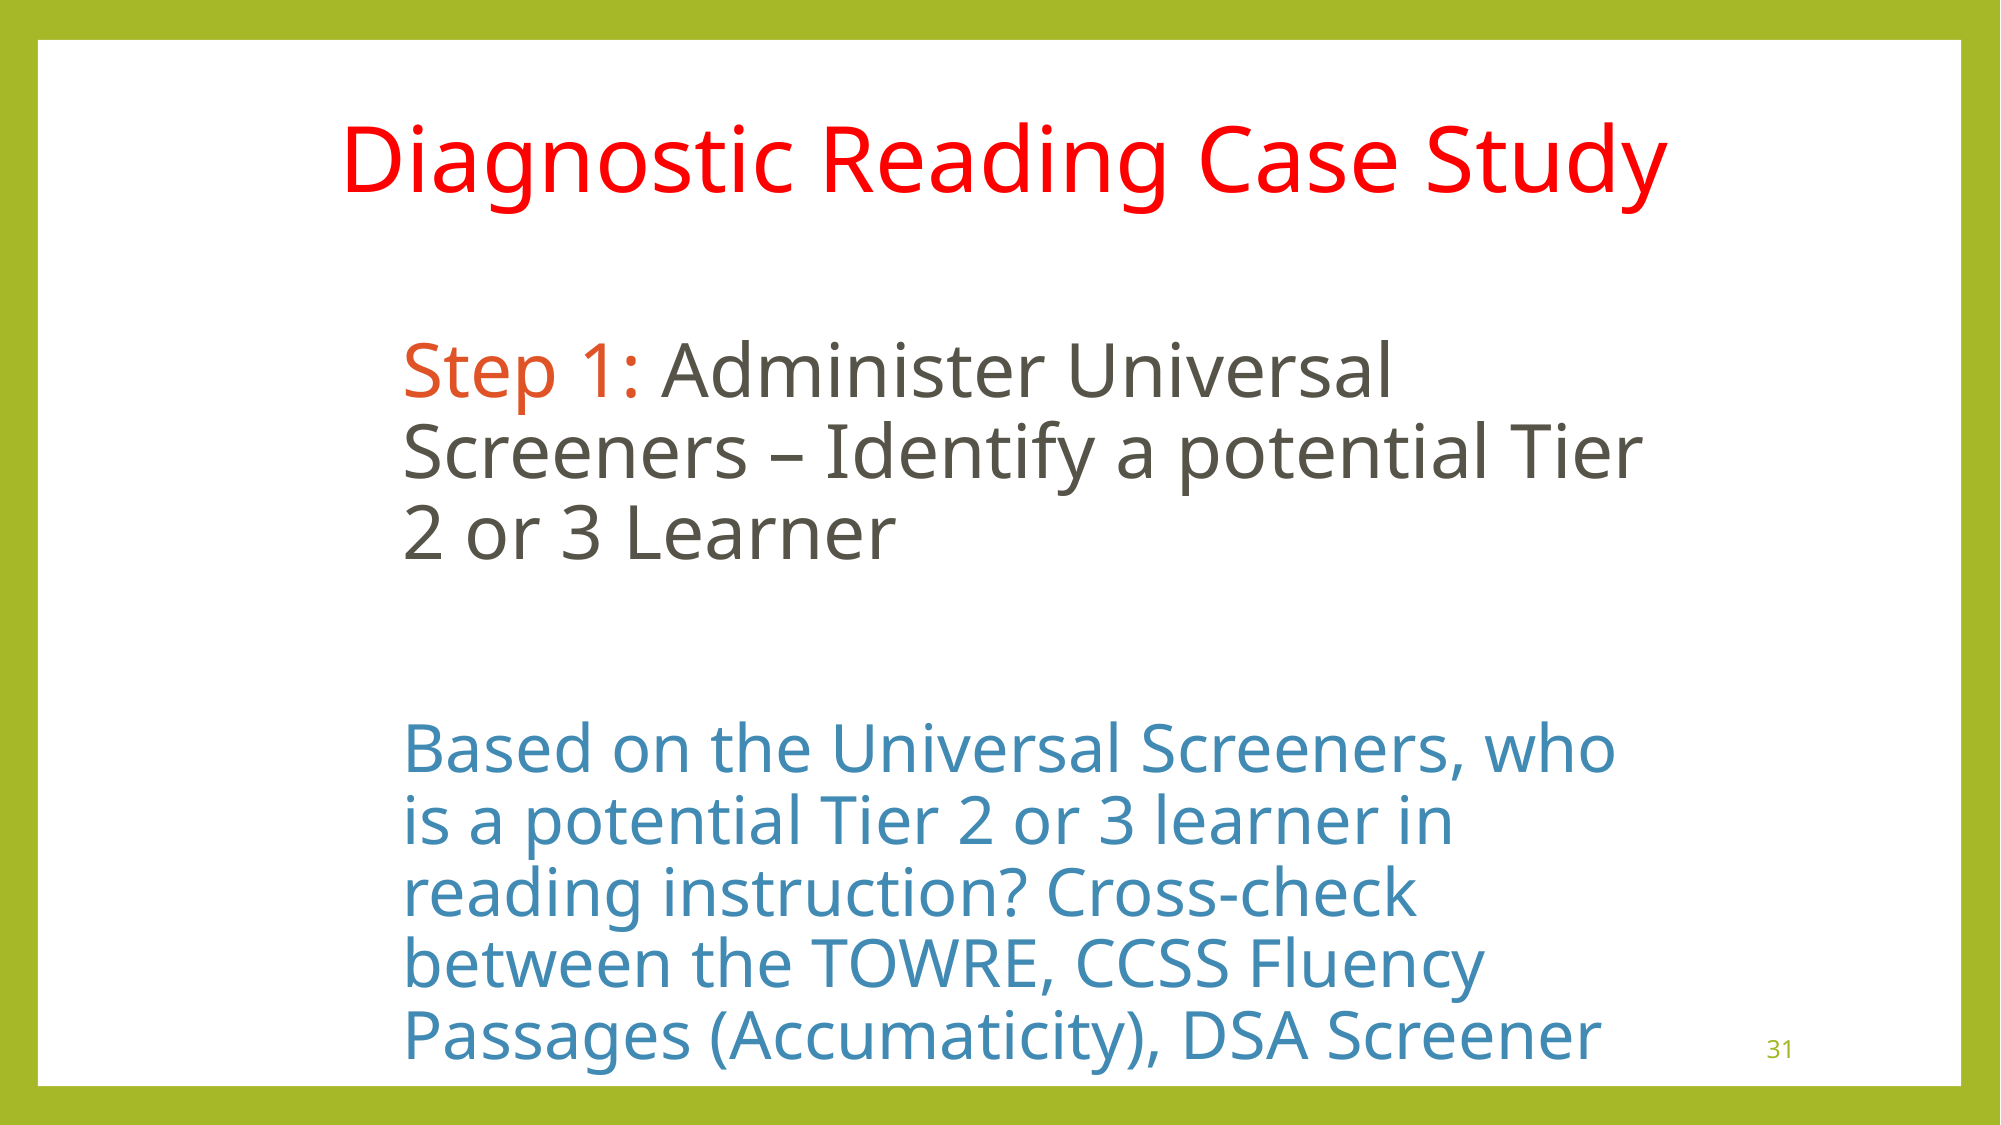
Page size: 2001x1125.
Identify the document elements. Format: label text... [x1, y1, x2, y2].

list Step 1: Administer Universal Screeners – Identify a potential Tier 2 or 3 Learner Based on the Universal Screeners, who is a potential Tier 2 or 3 learner in reading instruction? Cross-check between the TOWRE, CCSS Fluency Passages (Accumaticity), DSA Screener [275, 324, 1663, 1062]
slide_number 31 [1530, 1020, 1811, 1081]
title Diagnostic Reading Case Study [324, 0, 1713, 325]
